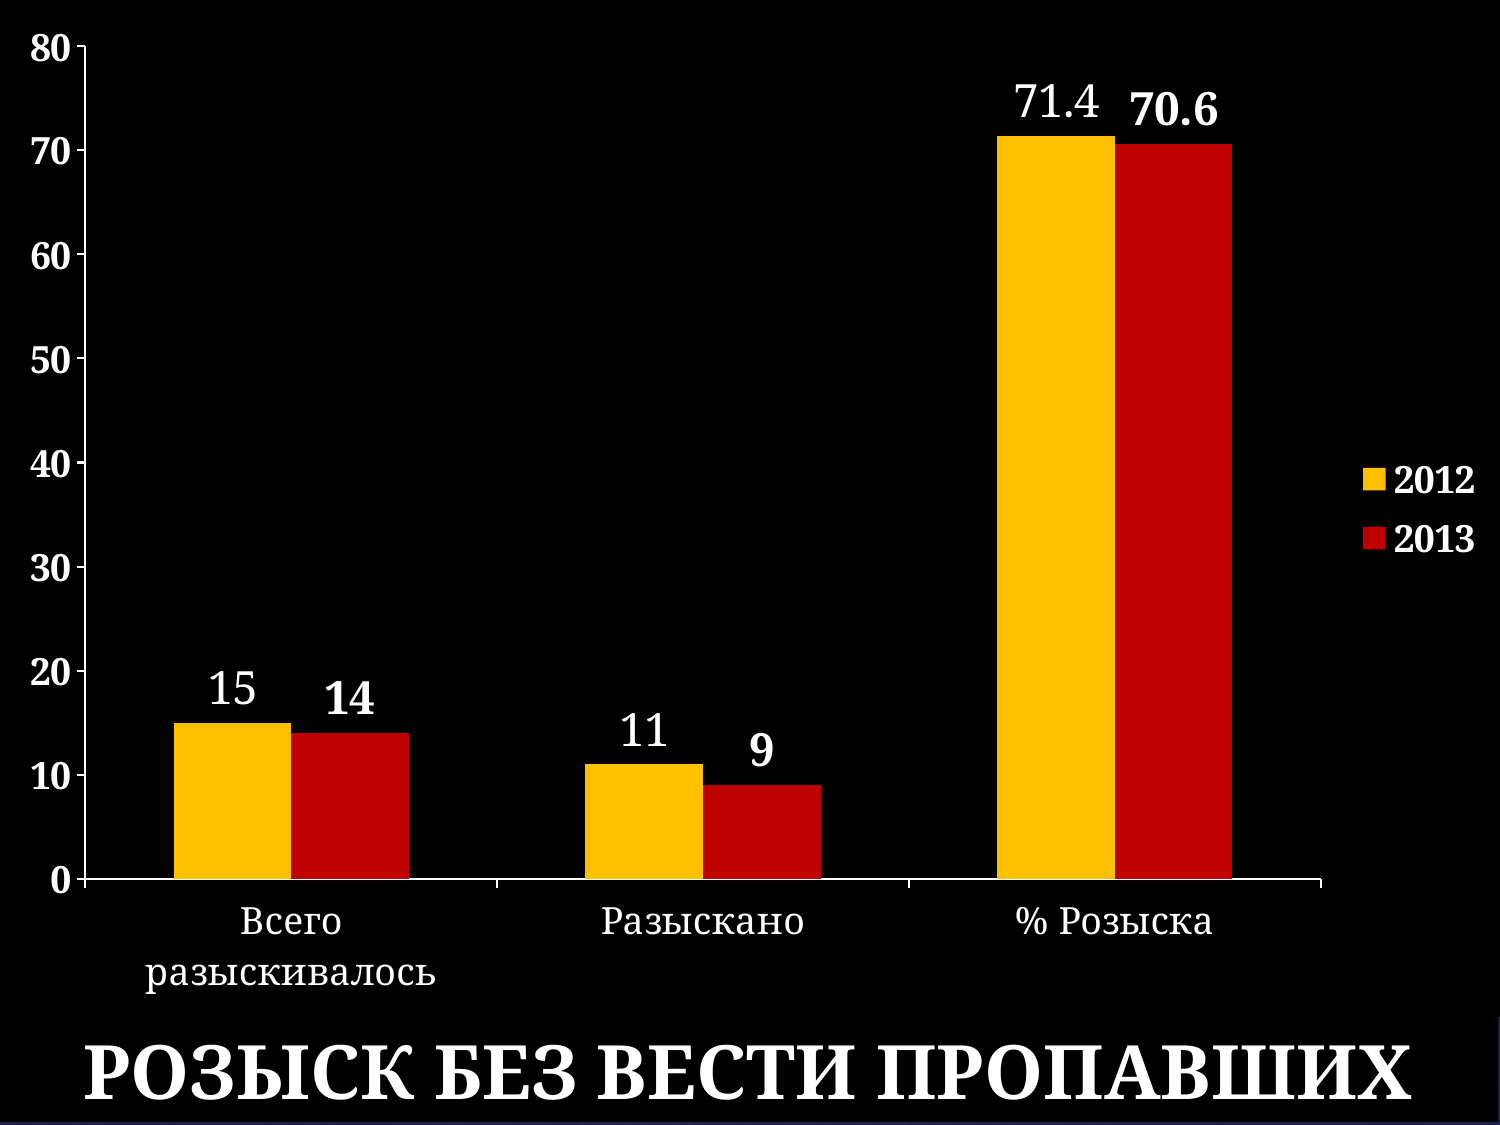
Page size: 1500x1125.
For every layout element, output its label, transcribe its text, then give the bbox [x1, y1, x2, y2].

chart [0, 0, 1500, 1018]
text_box РОЗЫСК БЕЗ ВЕСТИ ПРОПАВШИХ [0, 1031, 1499, 1122]
